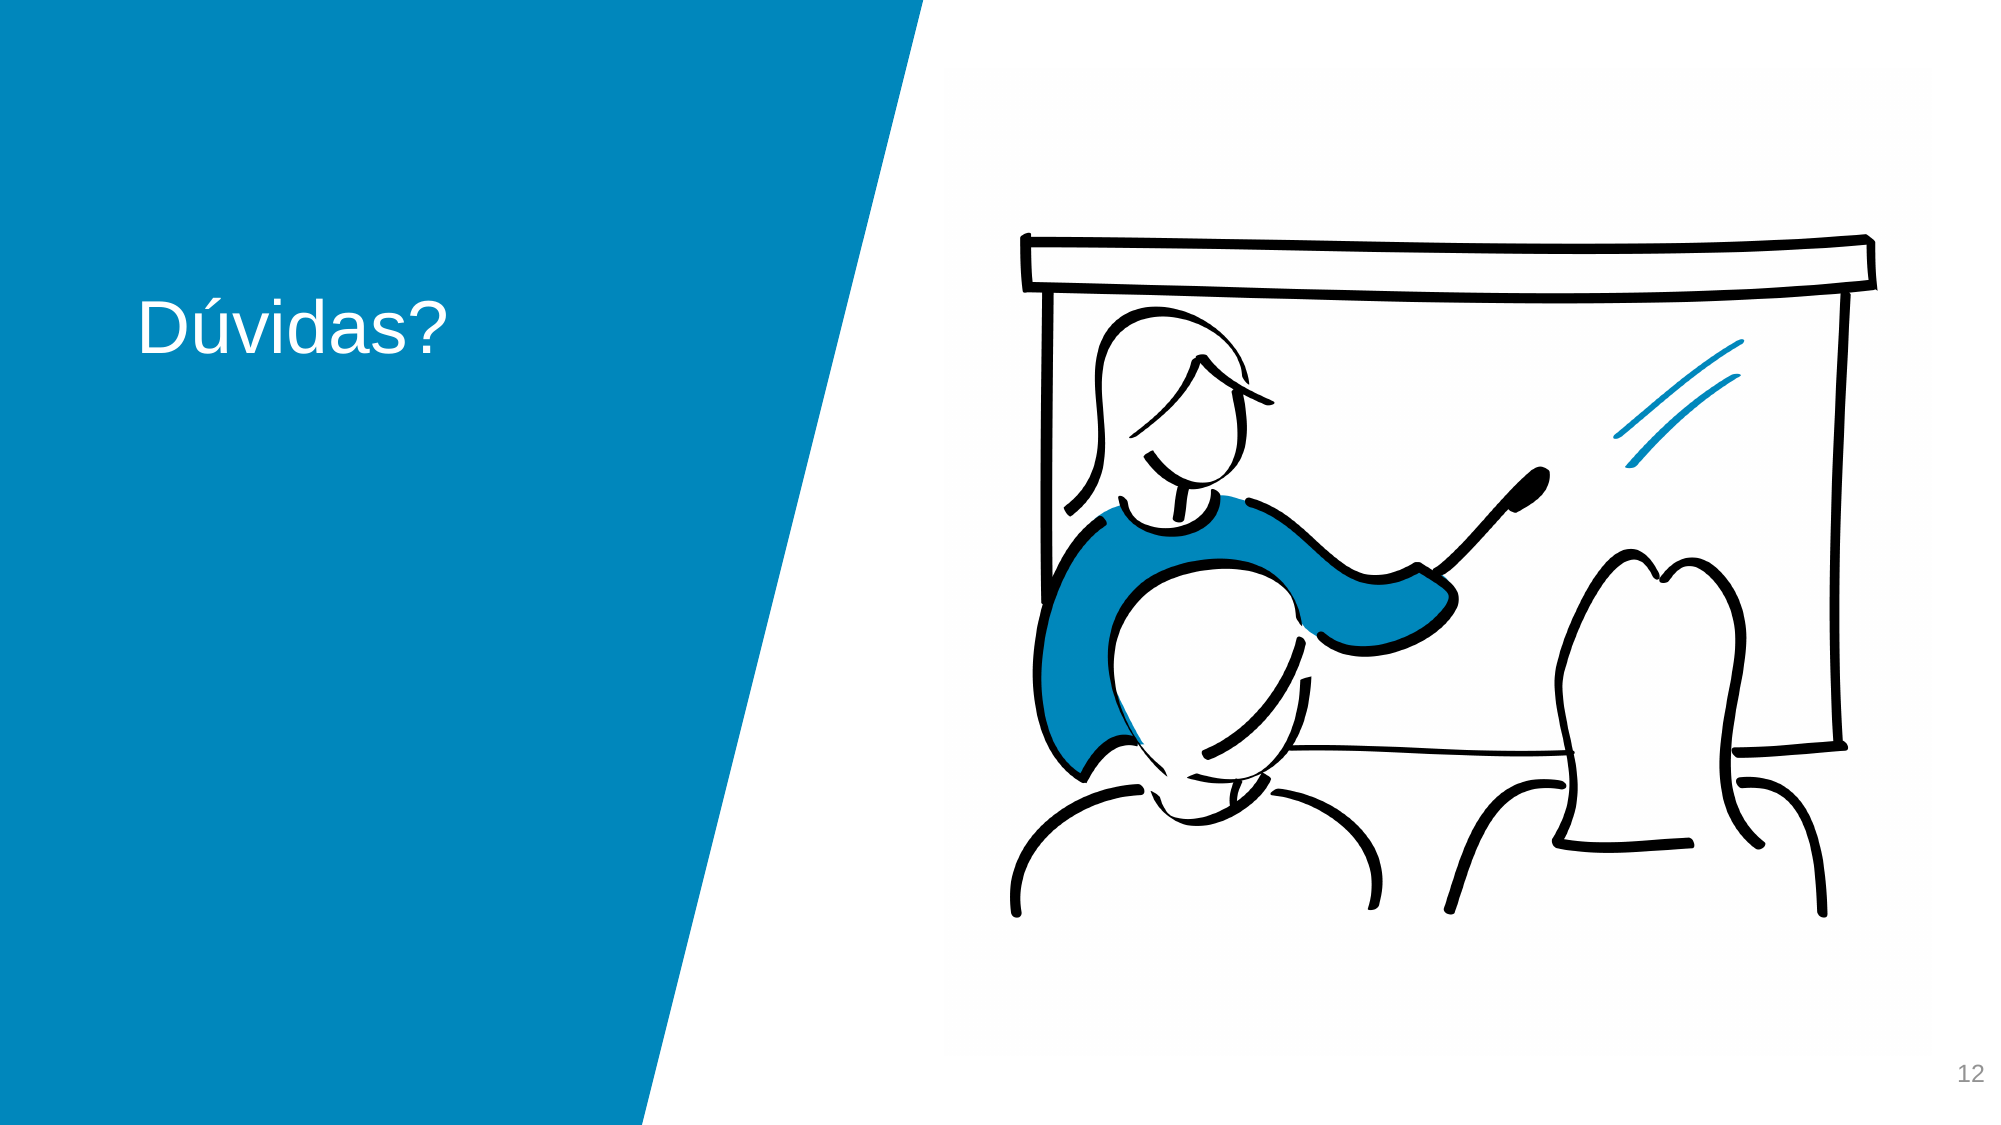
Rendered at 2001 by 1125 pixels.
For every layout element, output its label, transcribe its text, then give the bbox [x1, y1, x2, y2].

slide_number 12 [1550, 1042, 2000, 1103]
picture [944, 68, 1932, 1056]
title Dúvidas? [136, 0, 775, 371]
